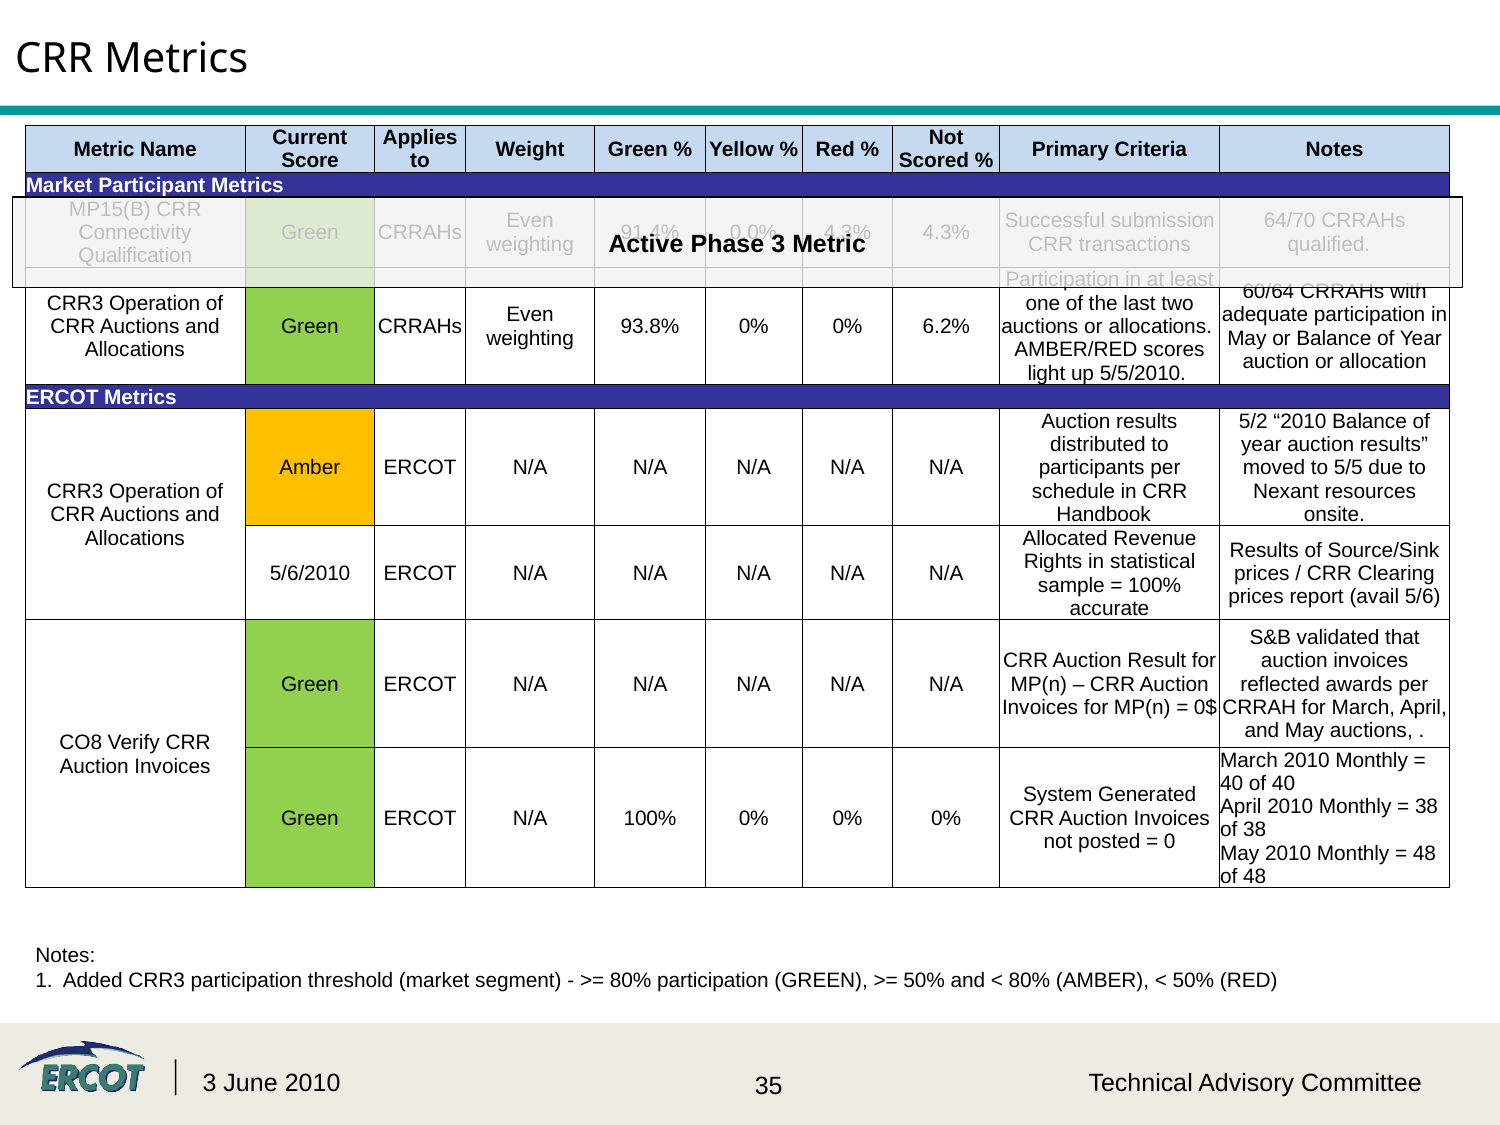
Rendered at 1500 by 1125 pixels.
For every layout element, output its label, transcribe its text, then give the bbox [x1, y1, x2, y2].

table_cell N/A [893, 409, 999, 525]
table_header Primary Criteria [1000, 126, 1219, 172]
table_cell N/A [803, 409, 892, 525]
table_cell 0% [803, 288, 892, 384]
text_box Active Phase 3 Metric [12, 197, 1463, 288]
table_cell N/A [893, 526, 999, 619]
table_cell Results of Source/Sink prices / CRR Clearing prices report (avail 5/6) [1220, 526, 1449, 619]
table_cell N/A [466, 748, 594, 887]
table_cell Green [246, 288, 374, 384]
table_cell CRR3 Operation of CRR Auctions and Allocations [26, 288, 245, 384]
table_cell ERCOT [375, 620, 465, 747]
table_header Current Score [246, 126, 374, 172]
table_header Applies to [375, 126, 465, 172]
table_cell N/A [595, 409, 705, 525]
table_header Metric Name [26, 126, 245, 172]
table_cell Amber [246, 409, 374, 525]
table_cell Allocated Revenue Rights in statistical sample = 100% accurate [1000, 526, 1219, 619]
title CRR Metrics [0, 0, 1451, 113]
table_cell ERCOT Metrics [26, 385, 1449, 408]
table_cell N/A [466, 526, 594, 619]
table_cell System Generated CRR Auction Invoices not posted = 0 [1000, 748, 1219, 887]
table_cell S&B validated that auction invoices reflected awards per CRRAH for March, April, and May auctions, . [1220, 620, 1449, 747]
table_cell CO8 Verify CRR Auction Invoices [26, 620, 245, 887]
table_cell 5/6/2010 [246, 526, 374, 619]
table_cell 93.8% [595, 288, 705, 384]
table_cell Participation in at least one of the last two auctions or allocations. AMBER/RED scores light up 5/5/2010. [1000, 288, 1219, 384]
table_cell 0% [706, 748, 802, 887]
table_cell N/A [803, 620, 892, 747]
table_cell N/A [893, 620, 999, 747]
table_cell Market Participant Metrics [26, 173, 1449, 196]
table_cell 0% [893, 748, 999, 887]
table_cell 0% [706, 288, 802, 384]
table_header Red % [803, 126, 892, 172]
table_cell N/A [466, 409, 594, 525]
table_cell ERCOT [375, 526, 465, 619]
table_header Not Scored % [893, 126, 999, 172]
table_cell N/A [706, 620, 802, 747]
table_cell CRR Auction Result for MP(n) – CRR Auction Invoices for MP(n) = 0$ [1000, 620, 1219, 747]
table_cell N/A [803, 526, 892, 619]
table_header Yellow % [706, 126, 802, 172]
table_cell 100% [595, 748, 705, 887]
table_cell Green [246, 620, 374, 747]
picture [10, 1031, 151, 1111]
table_cell N/A [706, 409, 802, 525]
table_cell N/A [706, 526, 802, 619]
table_cell ERCOT [375, 748, 465, 887]
table_cell ERCOT [375, 409, 465, 525]
table_cell N/A [595, 620, 705, 747]
table_cell Green [246, 748, 374, 887]
table_header Weight [466, 126, 594, 172]
table_cell N/A [595, 526, 705, 619]
table_header Green % [595, 126, 705, 172]
table_cell N/A [466, 620, 594, 747]
table_cell 6.2% [893, 288, 999, 384]
footer Technical Advisory Committee [1024, 1059, 1438, 1125]
table_cell March 2010 Monthly = 40 of 40 April 2010 Monthly = 38 of 38 May 2010 Monthly = 48 of 48 [1220, 748, 1449, 887]
table_cell 0% [803, 748, 892, 887]
table_cell 60/64 CRRAHs with adequate participation in May or Balance of Year auction or allocation [1220, 288, 1449, 384]
table_cell CRRAHs [375, 288, 465, 384]
table_cell 5/2 “2010 Balance of year auction results” moved to 5/5 due to Nexant resources onsite. [1220, 409, 1449, 525]
table_header Notes [1220, 126, 1449, 172]
table_cell CRR3 Operation of CRR Auctions and Allocations [26, 409, 245, 619]
table_cell Auction results distributed to participants per schedule in CRR Handbook [1000, 409, 1219, 525]
text_box Notes: 1. Added CRR3 participation threshold (market segment) - >= 80% participation (GREEN), >= 50% and < 80% (AMBER), < 50% (RED) [20, 934, 1293, 999]
table_cell Even weighting [466, 288, 594, 384]
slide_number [187, 1059, 538, 1125]
